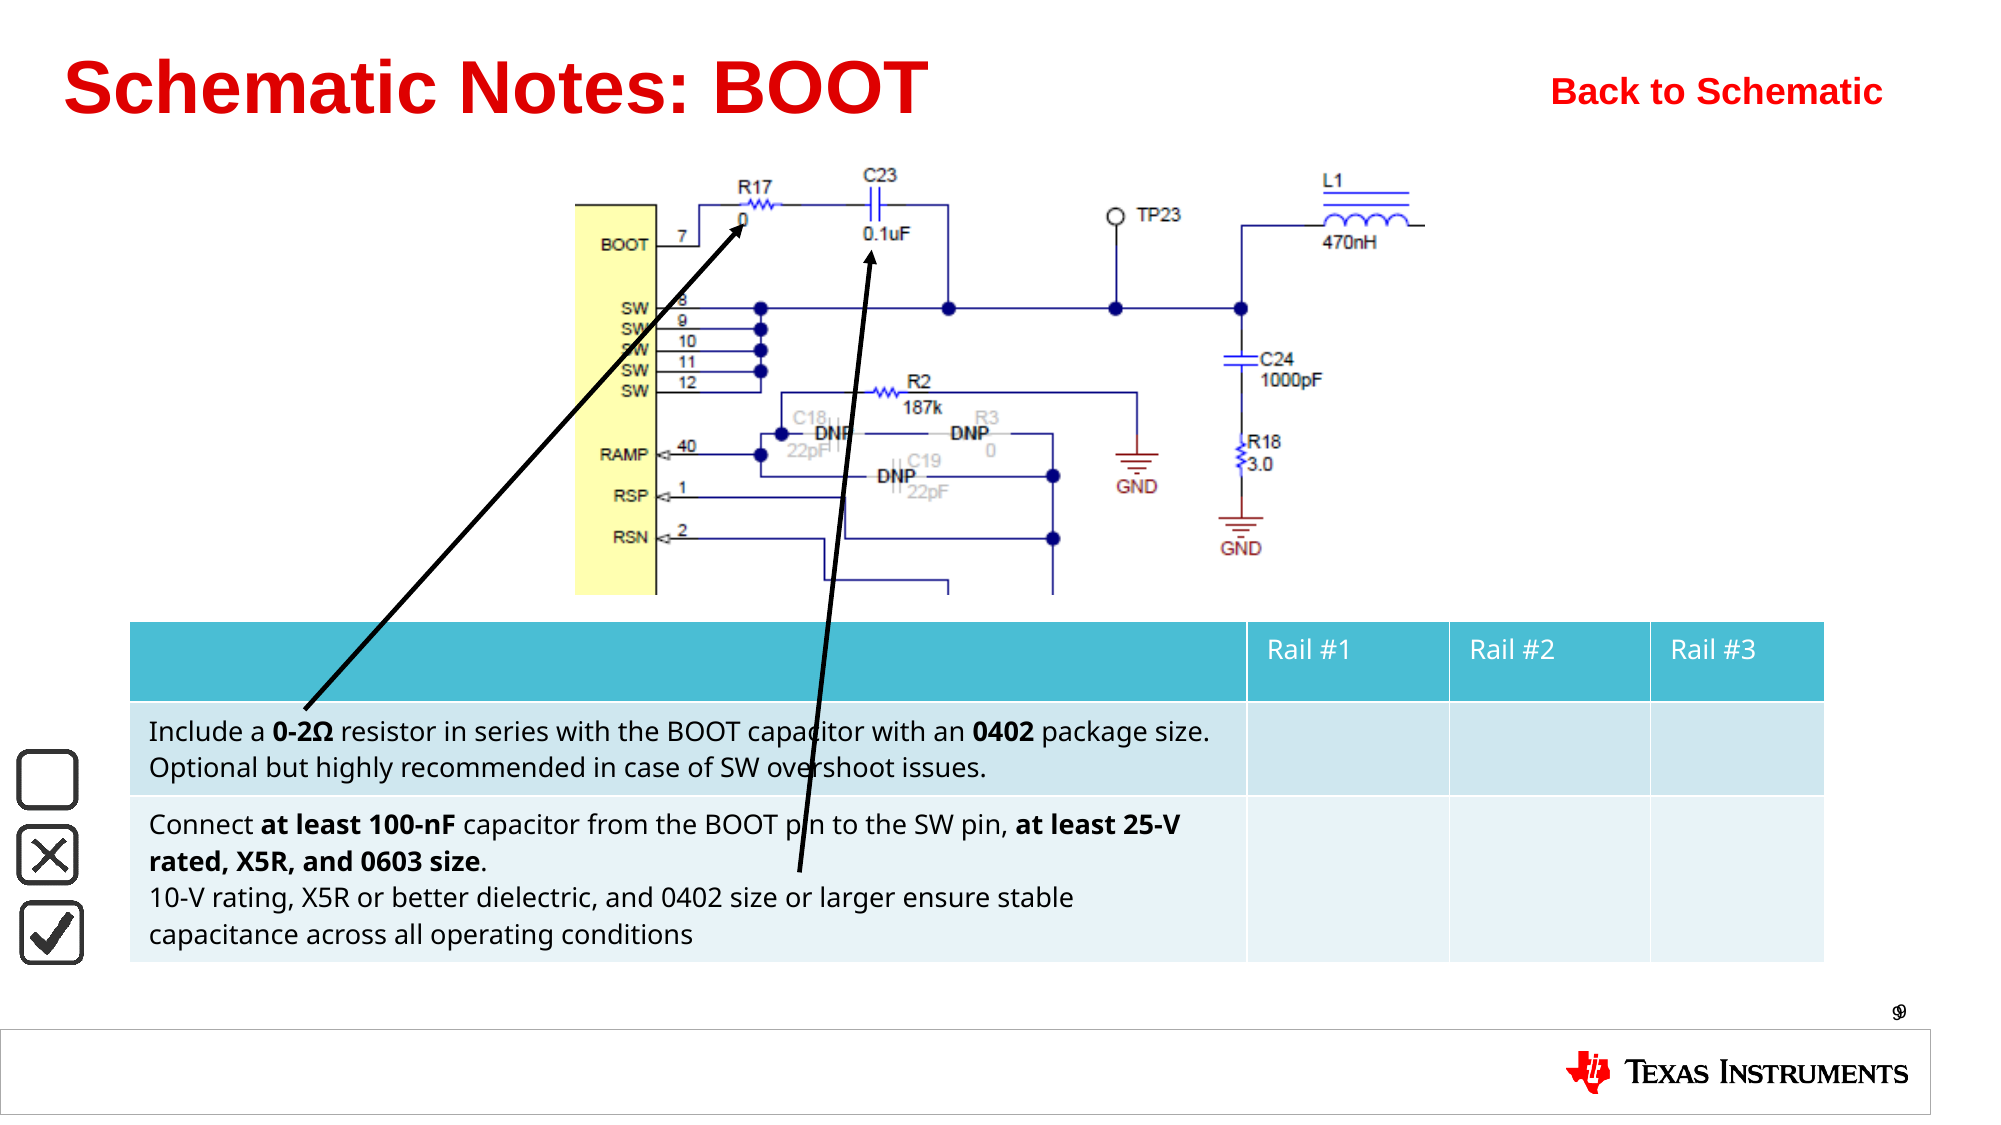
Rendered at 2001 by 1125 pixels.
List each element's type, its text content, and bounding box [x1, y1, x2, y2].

table_cell [1450, 797, 1650, 962]
text_box Back to Schematic [1535, 59, 1899, 120]
table_header Rail #3 [1651, 622, 1824, 701]
table_cell [1651, 797, 1824, 962]
picture [1566, 1051, 1908, 1094]
table_cell [1450, 703, 1650, 795]
table_cell [1248, 797, 1449, 962]
table_header Rail #1 [1248, 622, 1449, 701]
table_cell Include a 0-2Ω resistor in series with the BOOT capacitor with an 0402 package size. Optional but highly recommended in case of SW overshoot issues. [877, 703, 1246, 795]
table_header [130, 622, 299, 701]
picture [15, 746, 82, 812]
picture [575, 134, 1425, 595]
text_box 9 [1452, 992, 1920, 1027]
picture [15, 822, 82, 888]
table_cell Connect at least 100-nF capacitor from the BOOT pin to the SW pin, at least 25-V rated, X5R, and 0603 size. 10-V rating, X5R or better dielectric, and 0402 size or larger ensure stable capacitance across all operating conditions [130, 797, 1246, 962]
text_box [304, 223, 745, 710]
table_header [877, 622, 1246, 701]
table_cell Include a 0-2Ω resistor in series with the BOOT capacitor with an 0402 package size. Optional but highly recommended in case of SW overshoot issues. [130, 703, 794, 795]
table_cell [1651, 703, 1824, 795]
picture [11, 895, 95, 973]
table_header [748, 622, 794, 701]
table_cell [1248, 703, 1449, 795]
table_header Rail #2 [1450, 622, 1650, 701]
title Schematic Notes: BOOT [50, 23, 1901, 157]
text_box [799, 249, 872, 873]
